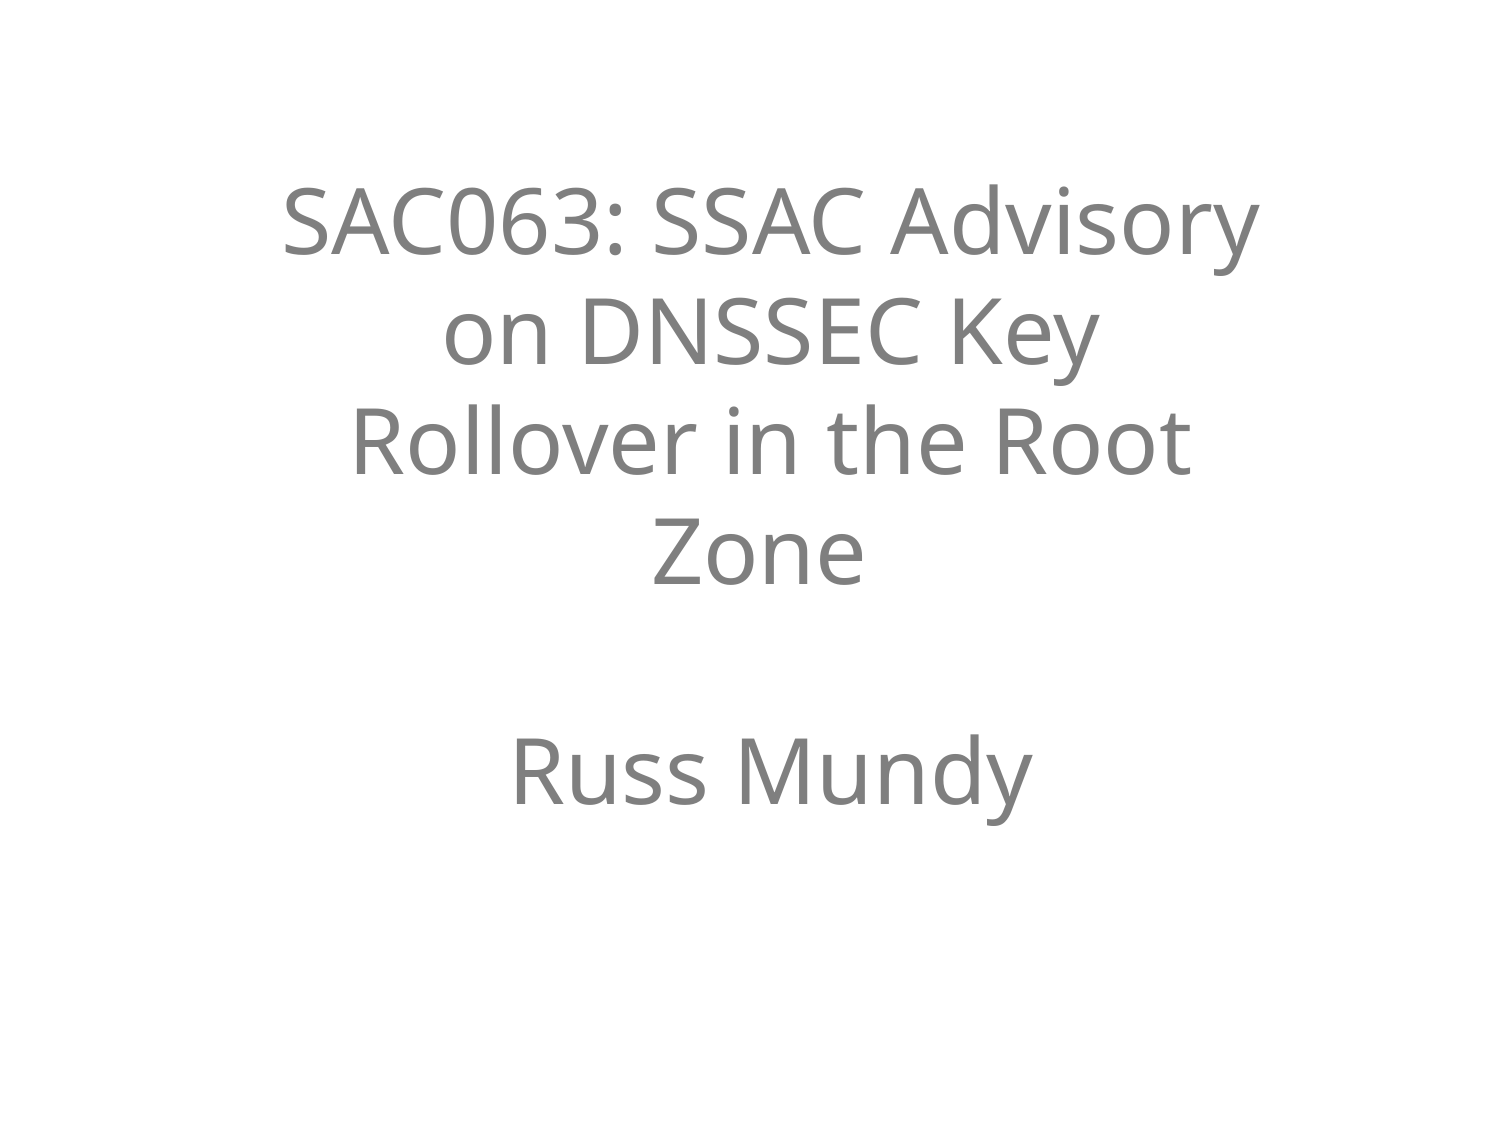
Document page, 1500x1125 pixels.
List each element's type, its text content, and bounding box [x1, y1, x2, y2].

title SAC063: SSAC Advisory on DNSSEC Key Rollover in the Root Zone Russ Mundy [265, 160, 1277, 941]
